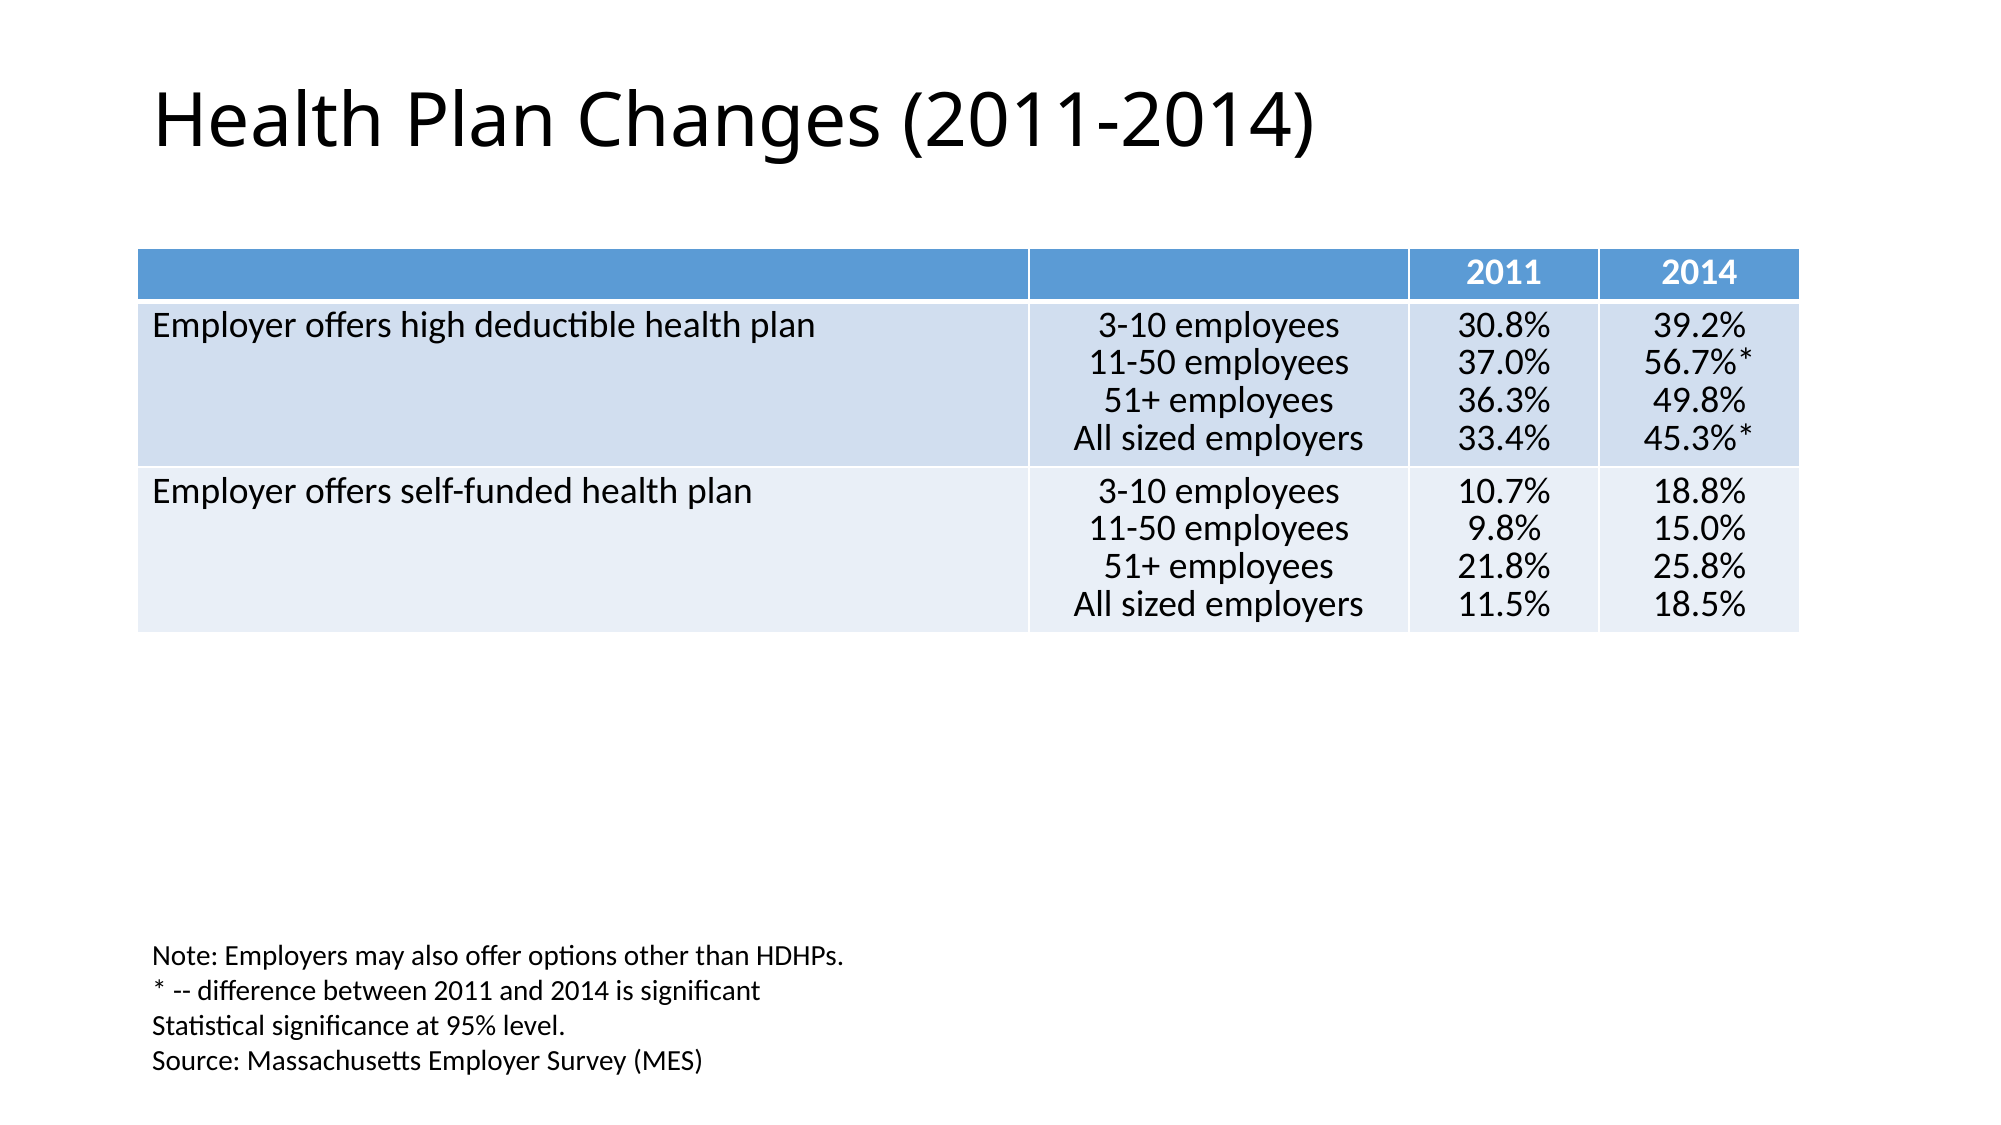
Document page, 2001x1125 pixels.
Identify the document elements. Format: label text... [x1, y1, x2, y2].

table_cell 3-10 employees 11-50 employees 51+ employees All sized employers [1030, 468, 1408, 632]
table_cell 18.8% 15.0% 25.8% 18.5% [1600, 468, 1799, 632]
table_cell Employer offers high deductible health plan [138, 304, 1028, 466]
table_cell Employer offers self-funded health plan [138, 468, 1028, 632]
table_cell 39.2% 56.7%* 49.8% 45.3%* [1600, 304, 1799, 466]
table_cell 10.7% 9.8% 21.8% 11.5% [1410, 468, 1598, 632]
text_box Note: Employers may also offer options other than HDHPs. * -- difference between 2011 and 2014 is significant Statistical significance at 95% level. Source: Massachusetts Employer Survey (MES) [137, 929, 1863, 1084]
table_header [138, 249, 1028, 299]
table_header 2014 [1600, 249, 1799, 299]
table_cell 30.8% 37.0% 36.3% 33.4% [1410, 304, 1598, 466]
table_header [1030, 249, 1408, 299]
table_header 2011 [1410, 249, 1598, 299]
table_cell 3-10 employees 11-50 employees 51+ employees All sized employers [1030, 304, 1408, 466]
title Health Plan Changes (2011-2014) [137, 34, 1793, 211]
